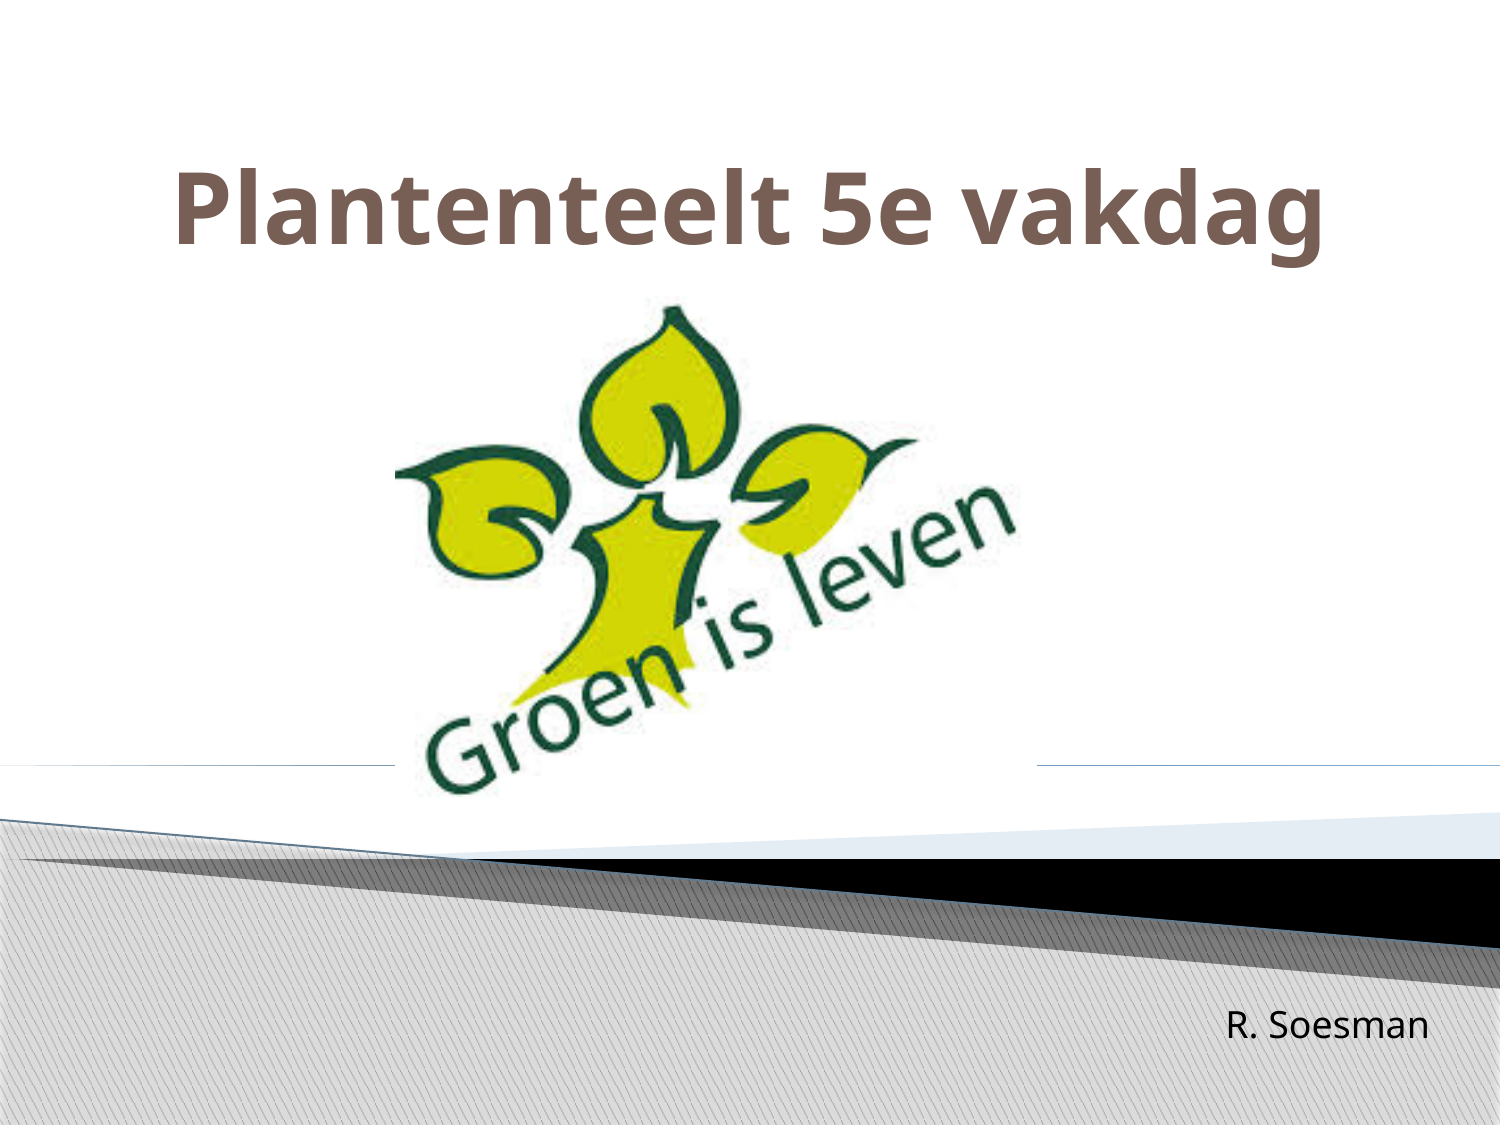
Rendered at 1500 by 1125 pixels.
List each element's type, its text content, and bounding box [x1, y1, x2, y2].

picture [395, 276, 1037, 809]
title Plantenteelt 5e vakdag [112, 30, 1388, 273]
picture [5, 859, 1500, 989]
text_box R. Soesman [1210, 993, 1500, 1054]
